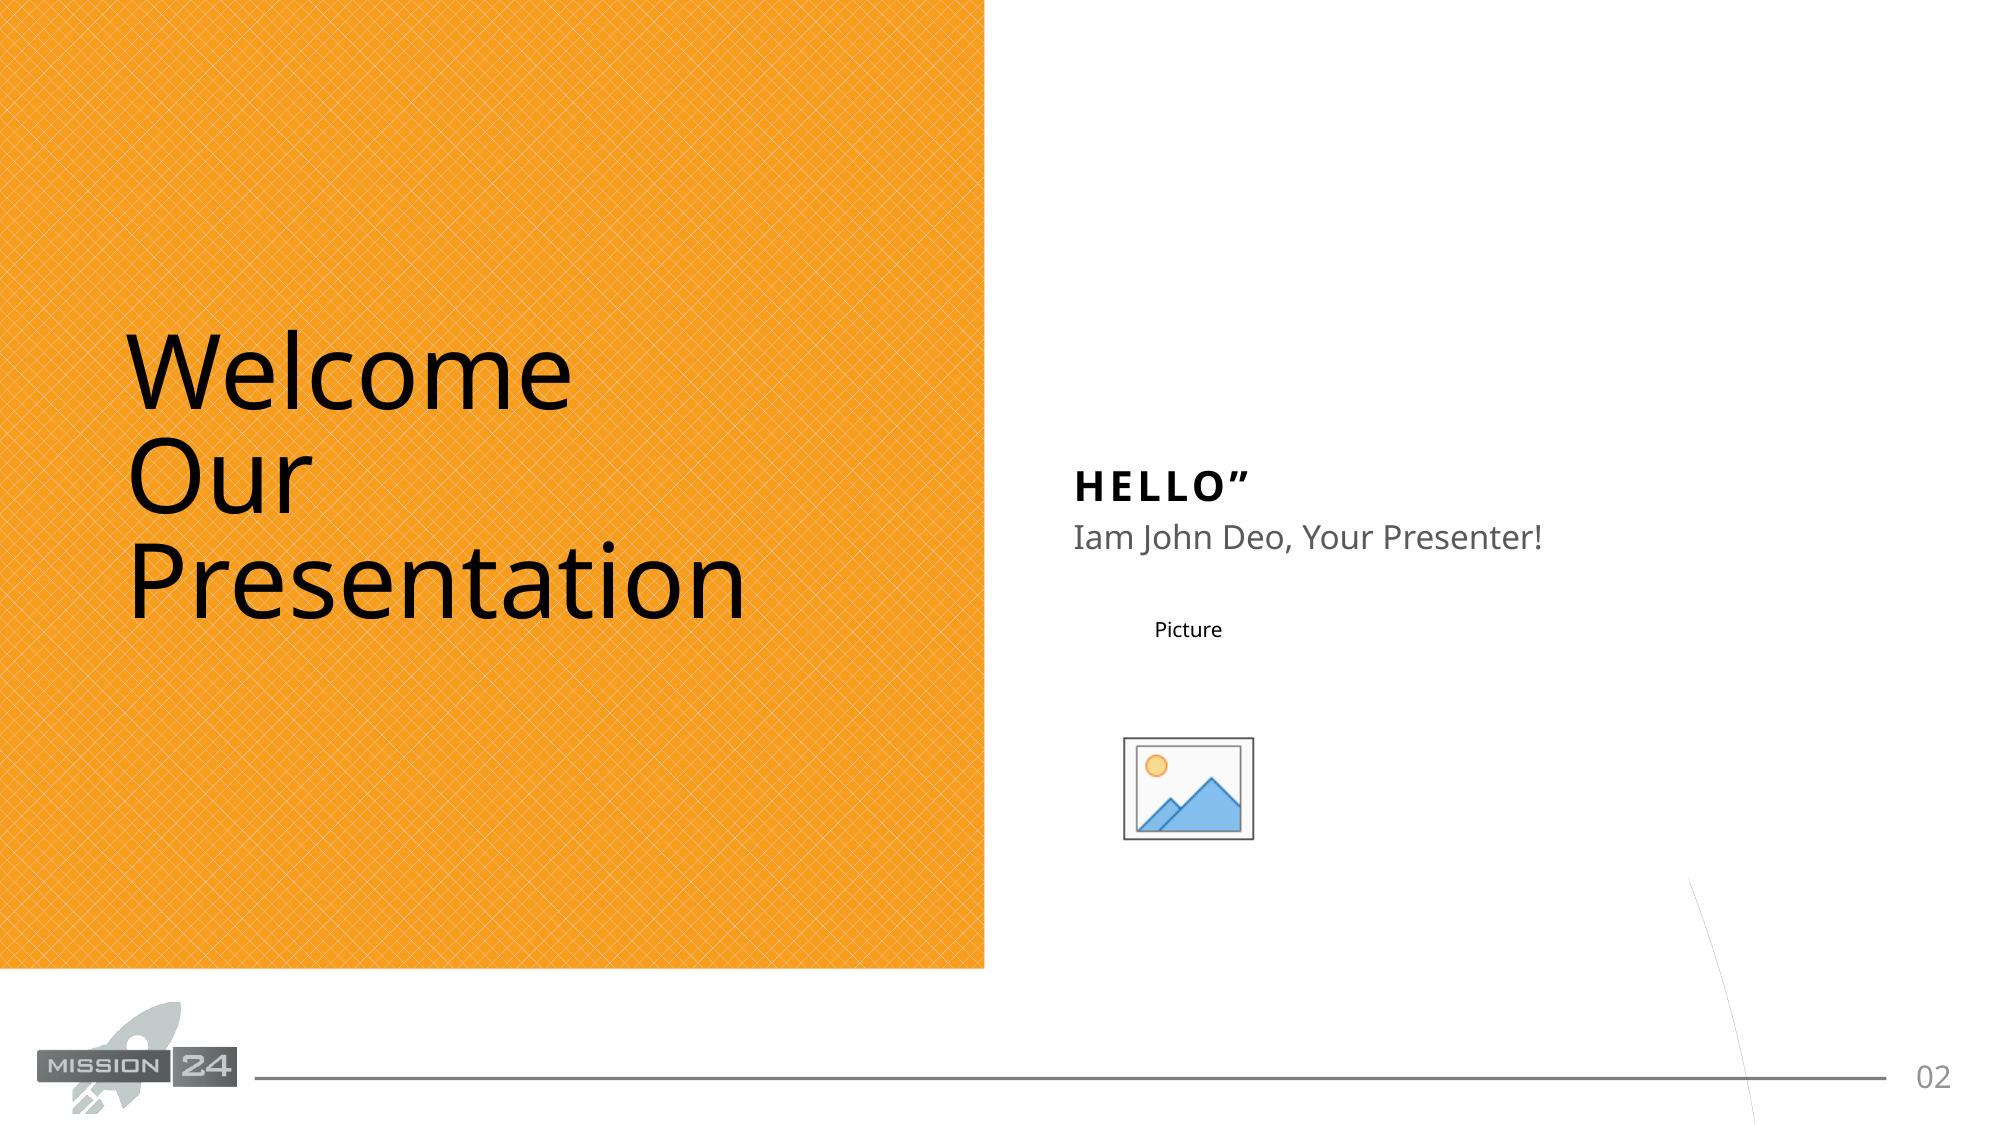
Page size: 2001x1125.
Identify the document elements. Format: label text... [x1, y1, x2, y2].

text_box Iam John Deo, Your Presenter! [1058, 508, 1569, 564]
picture [984, 609, 1393, 969]
slide_number 02 [1886, 1030, 1982, 1125]
text_box Welcome Our Presentation [110, 318, 874, 647]
text_box [0, 0, 985, 970]
text_box HELLO” [1058, 452, 1333, 508]
